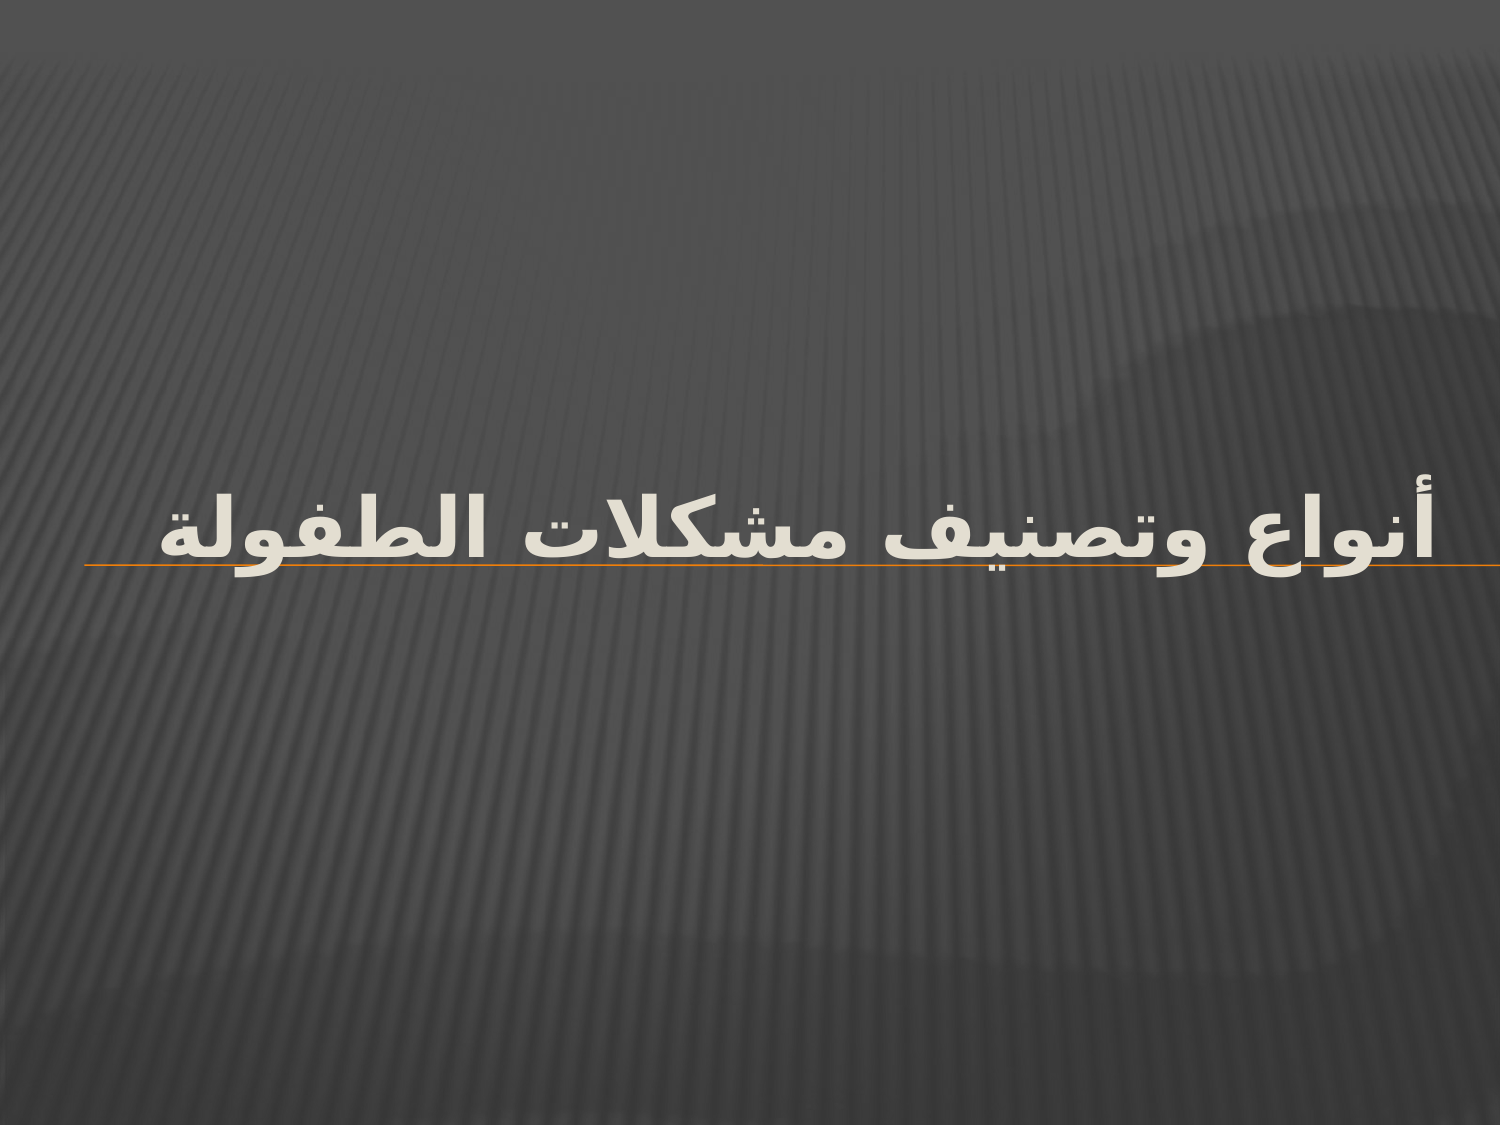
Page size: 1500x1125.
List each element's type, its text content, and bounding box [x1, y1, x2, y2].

title أنواع وتصنيف مشكلات الطفولة [29, 467, 1455, 662]
